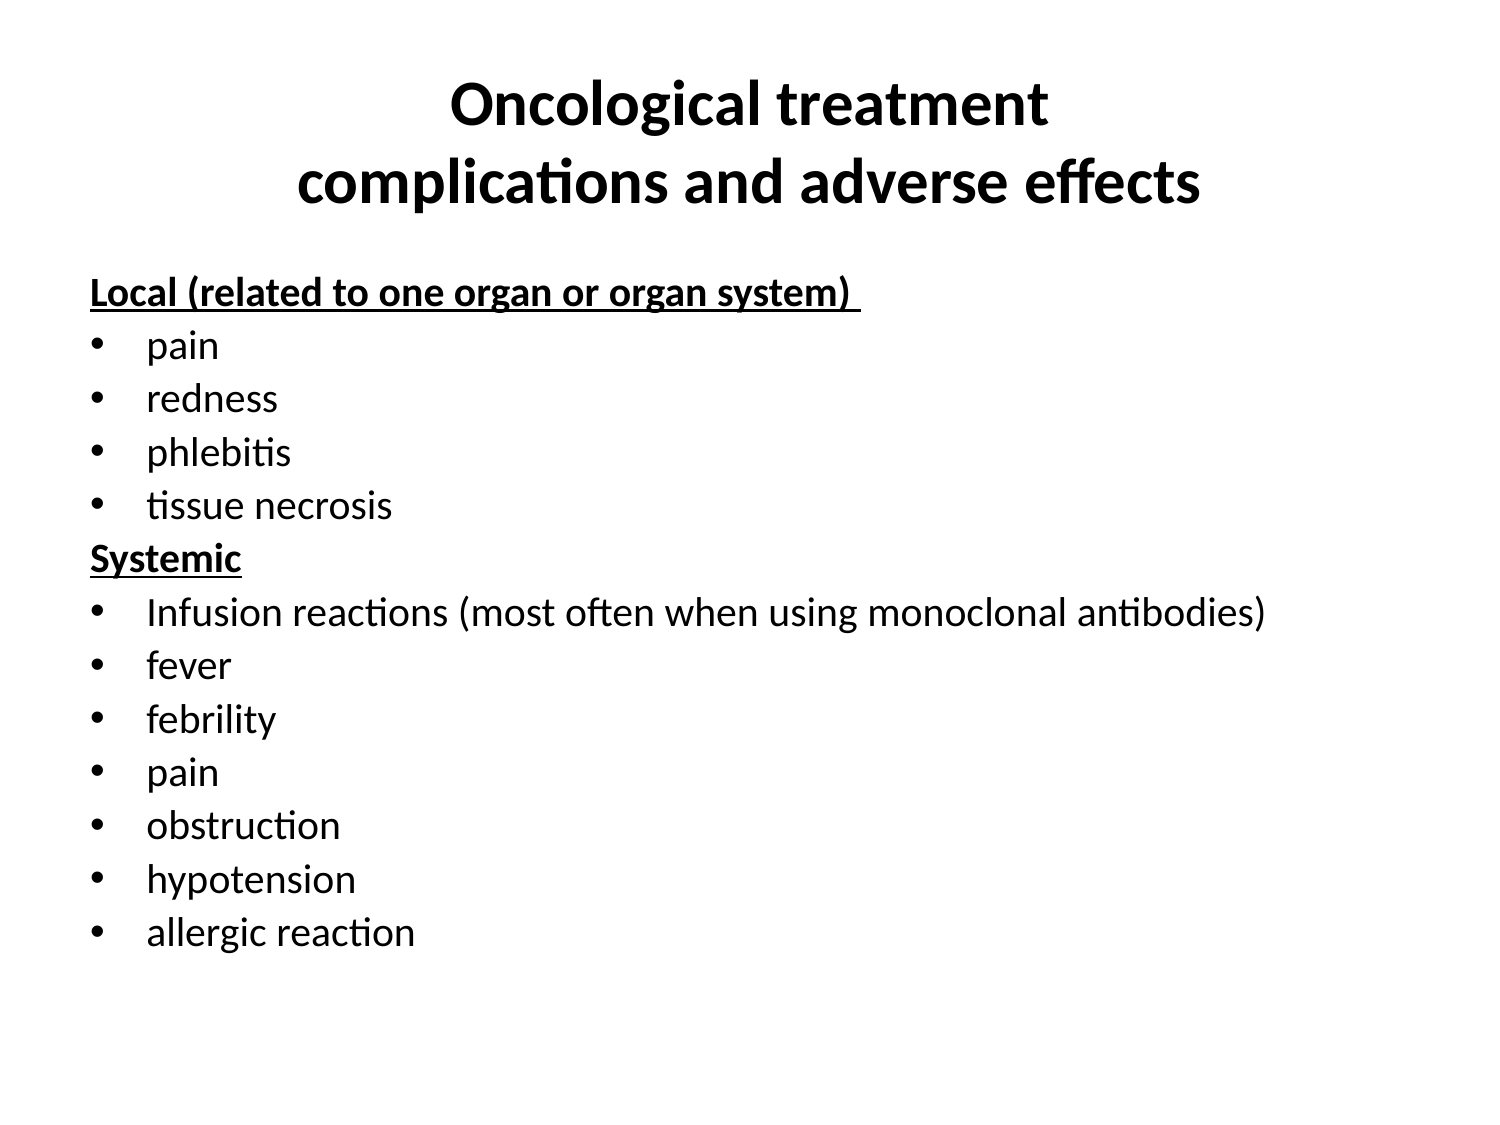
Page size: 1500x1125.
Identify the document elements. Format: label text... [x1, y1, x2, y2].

title Oncological treatment complications and adverse effects [75, 45, 1425, 233]
list Local (related to one organ or organ system) pain redness phlebitis tissue necrosis Systemic Infusion reactions (most often when using monoclonal antibodies) fever febrility pain obstruction hypotension allergic reaction [75, 262, 1425, 1005]
